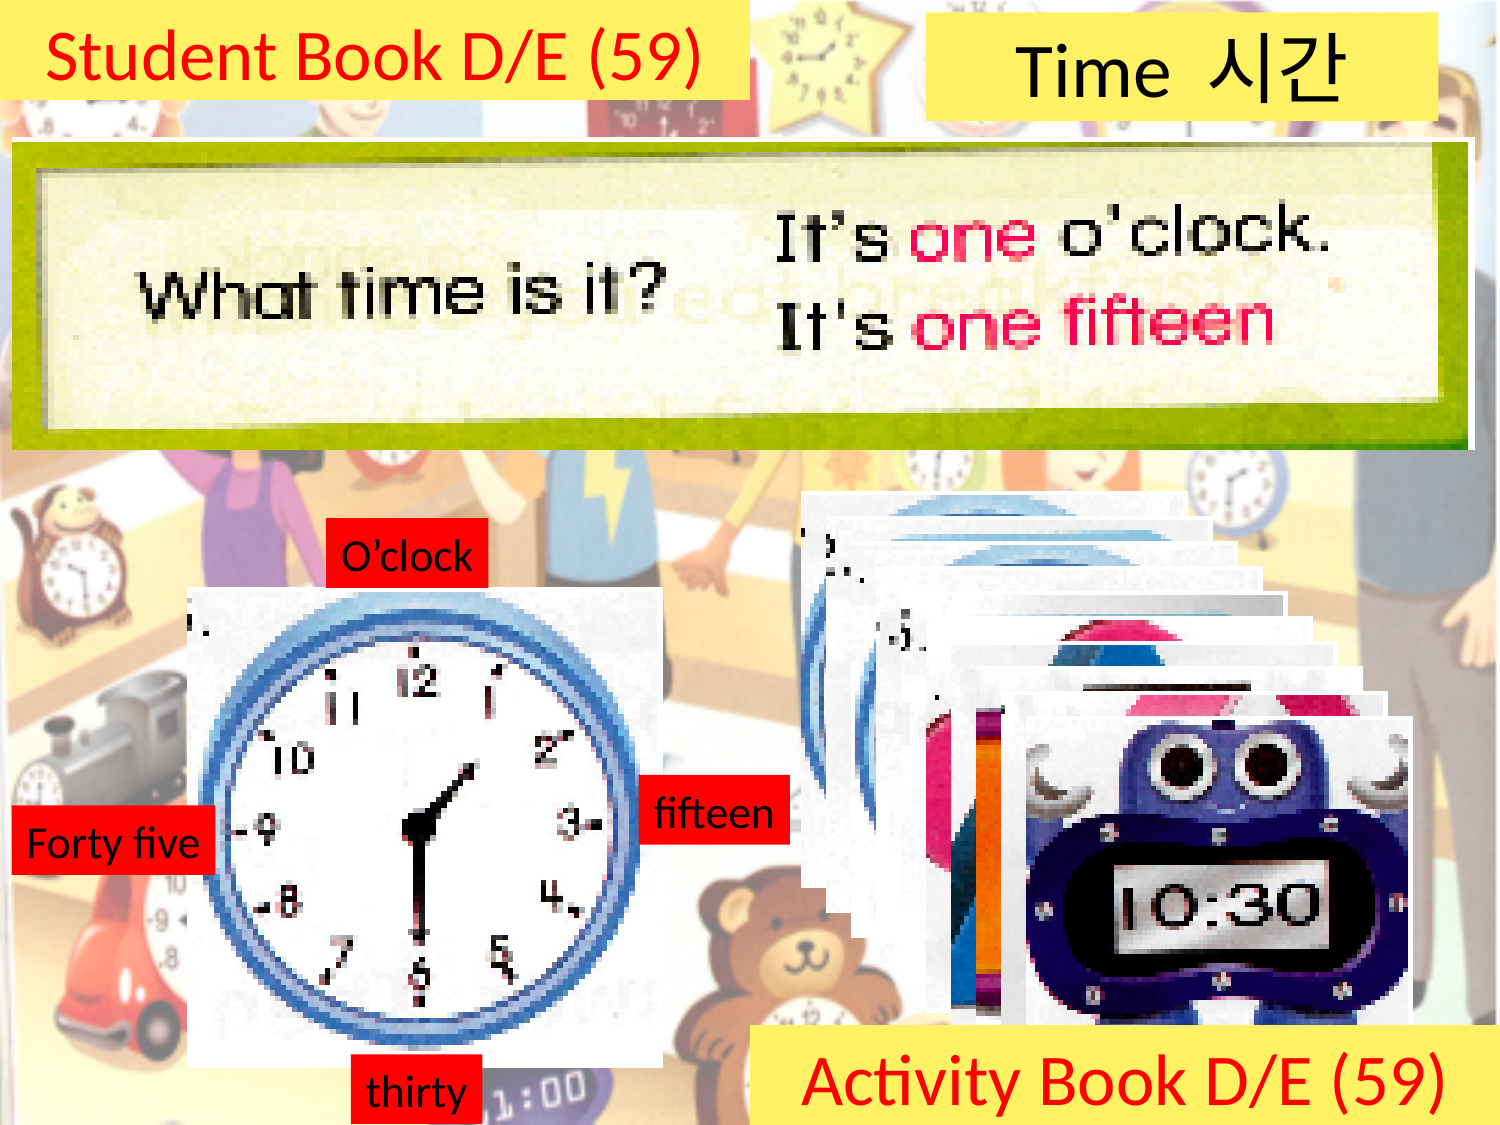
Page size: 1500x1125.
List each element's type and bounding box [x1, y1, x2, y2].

picture [0, 0, 1500, 1125]
text_box [10, 517, 792, 1125]
